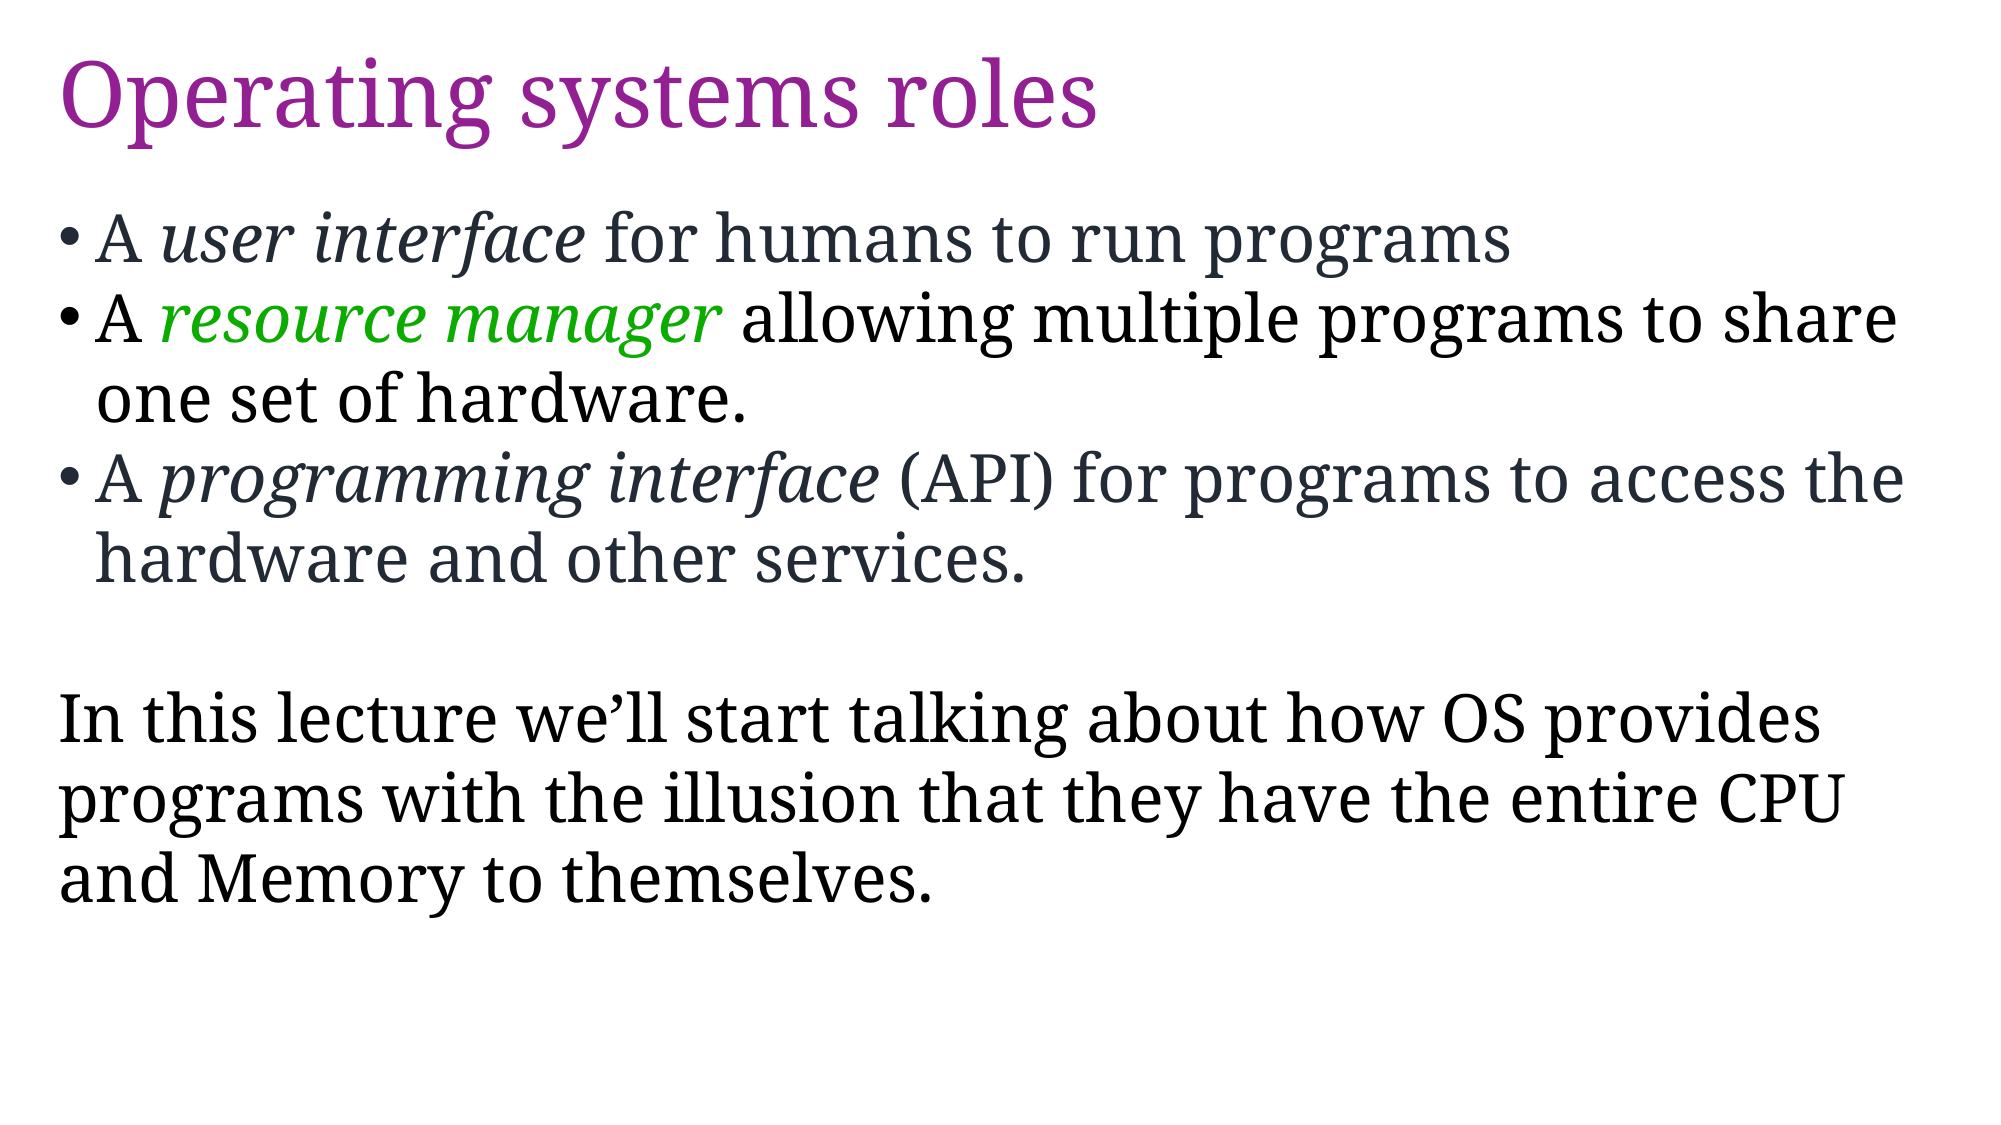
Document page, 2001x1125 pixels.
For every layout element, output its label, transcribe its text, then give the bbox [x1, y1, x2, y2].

list A user interface for humans to run programs A resource manager allowing multiple programs to share one set of hardware. A programming interface (API) for programs to access the hardware and other services. In this lecture we’ll start talking about how OS provides programs with the illusion that they have the entire CPU and Memory to themselves. [43, 188, 1953, 1106]
title Operating systems roles [43, 25, 1953, 171]
